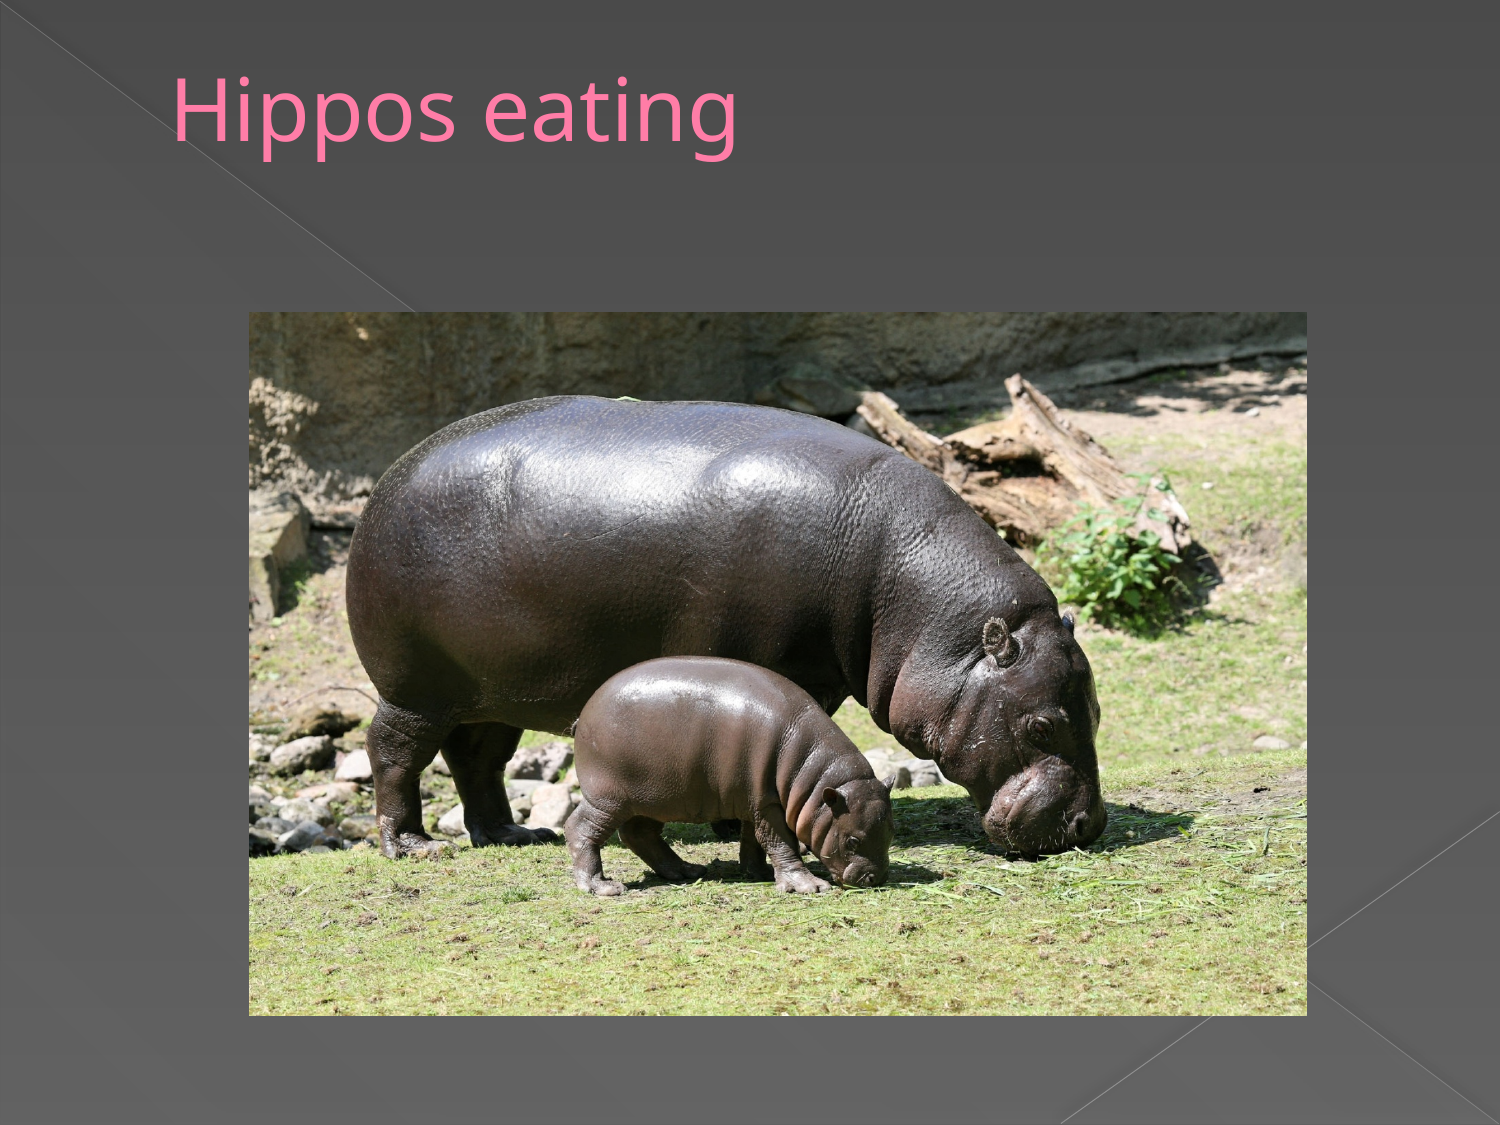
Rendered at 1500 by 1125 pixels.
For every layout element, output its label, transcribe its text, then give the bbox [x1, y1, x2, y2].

picture [249, 312, 1307, 1016]
title Hippos eating [75, 43, 1425, 274]
